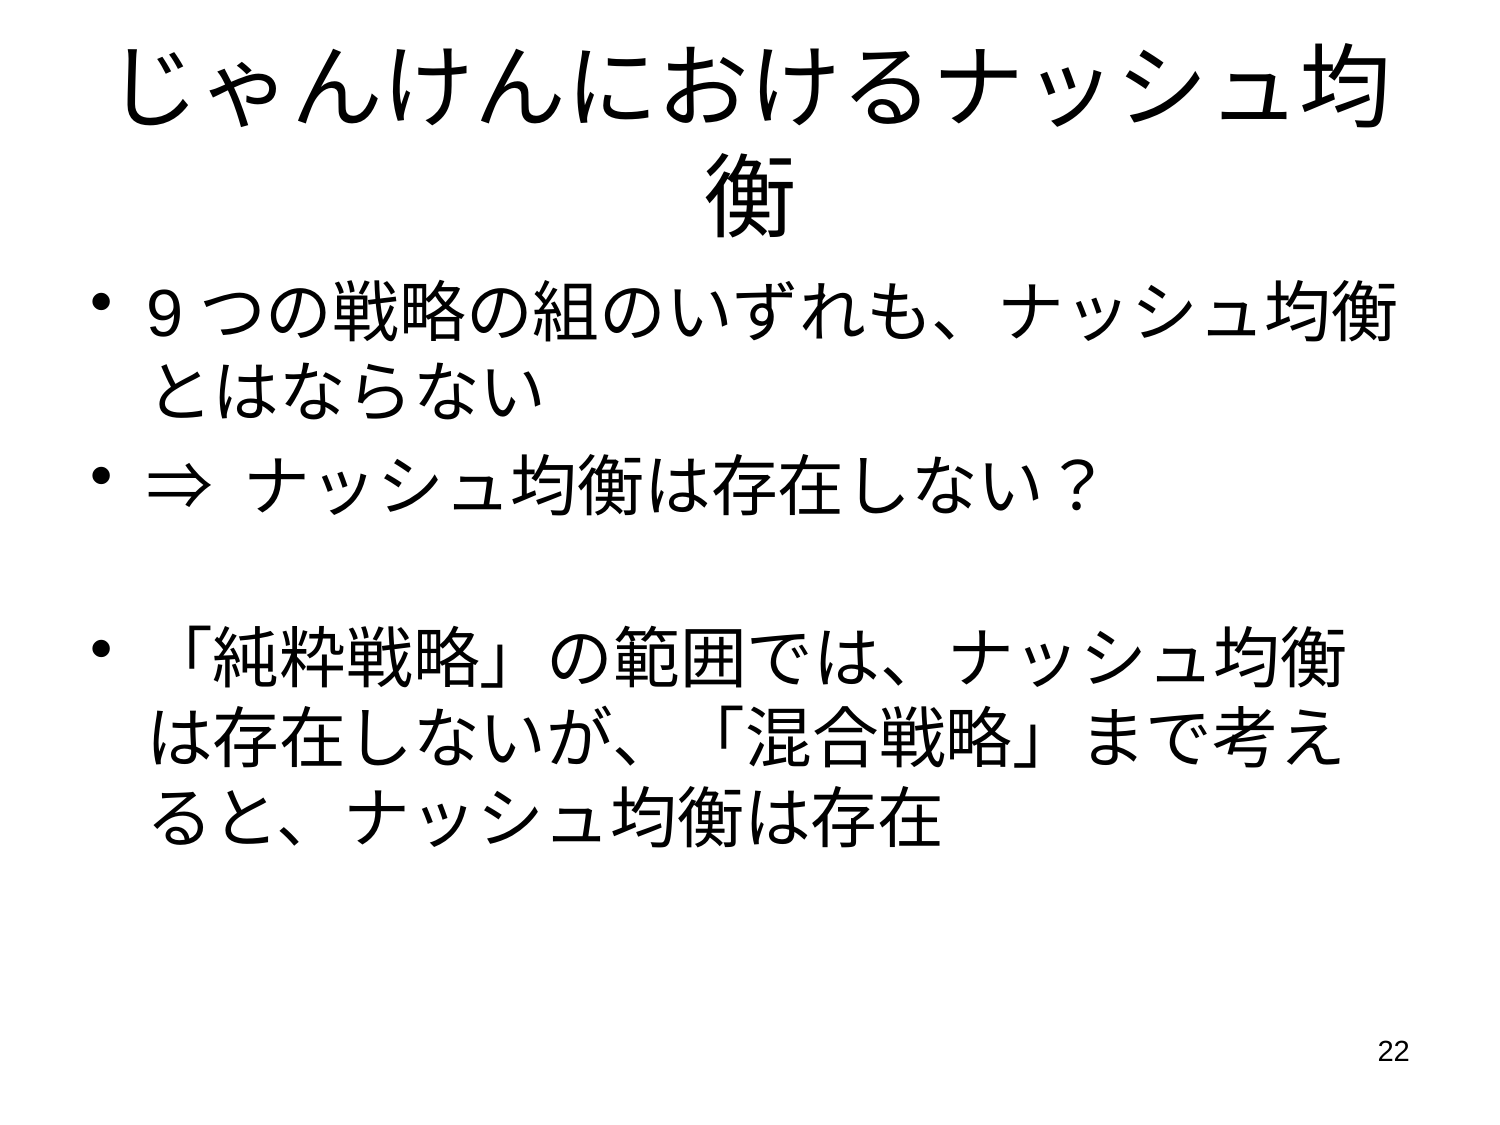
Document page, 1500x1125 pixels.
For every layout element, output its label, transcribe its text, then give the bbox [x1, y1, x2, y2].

list 9つの戦略の組のいずれも、ナッシュ均衡とはならない ⇒ ナッシュ均衡は存在しない？ 「純粋戦略」の範囲では、ナッシュ均衡は存在しないが、「混合戦略」まで考えると、ナッシュ均衡は存在 [75, 262, 1425, 1005]
slide_number 22 [1074, 1024, 1426, 1103]
title じゃんけんにおけるナッシュ均衡 [75, 45, 1425, 233]
